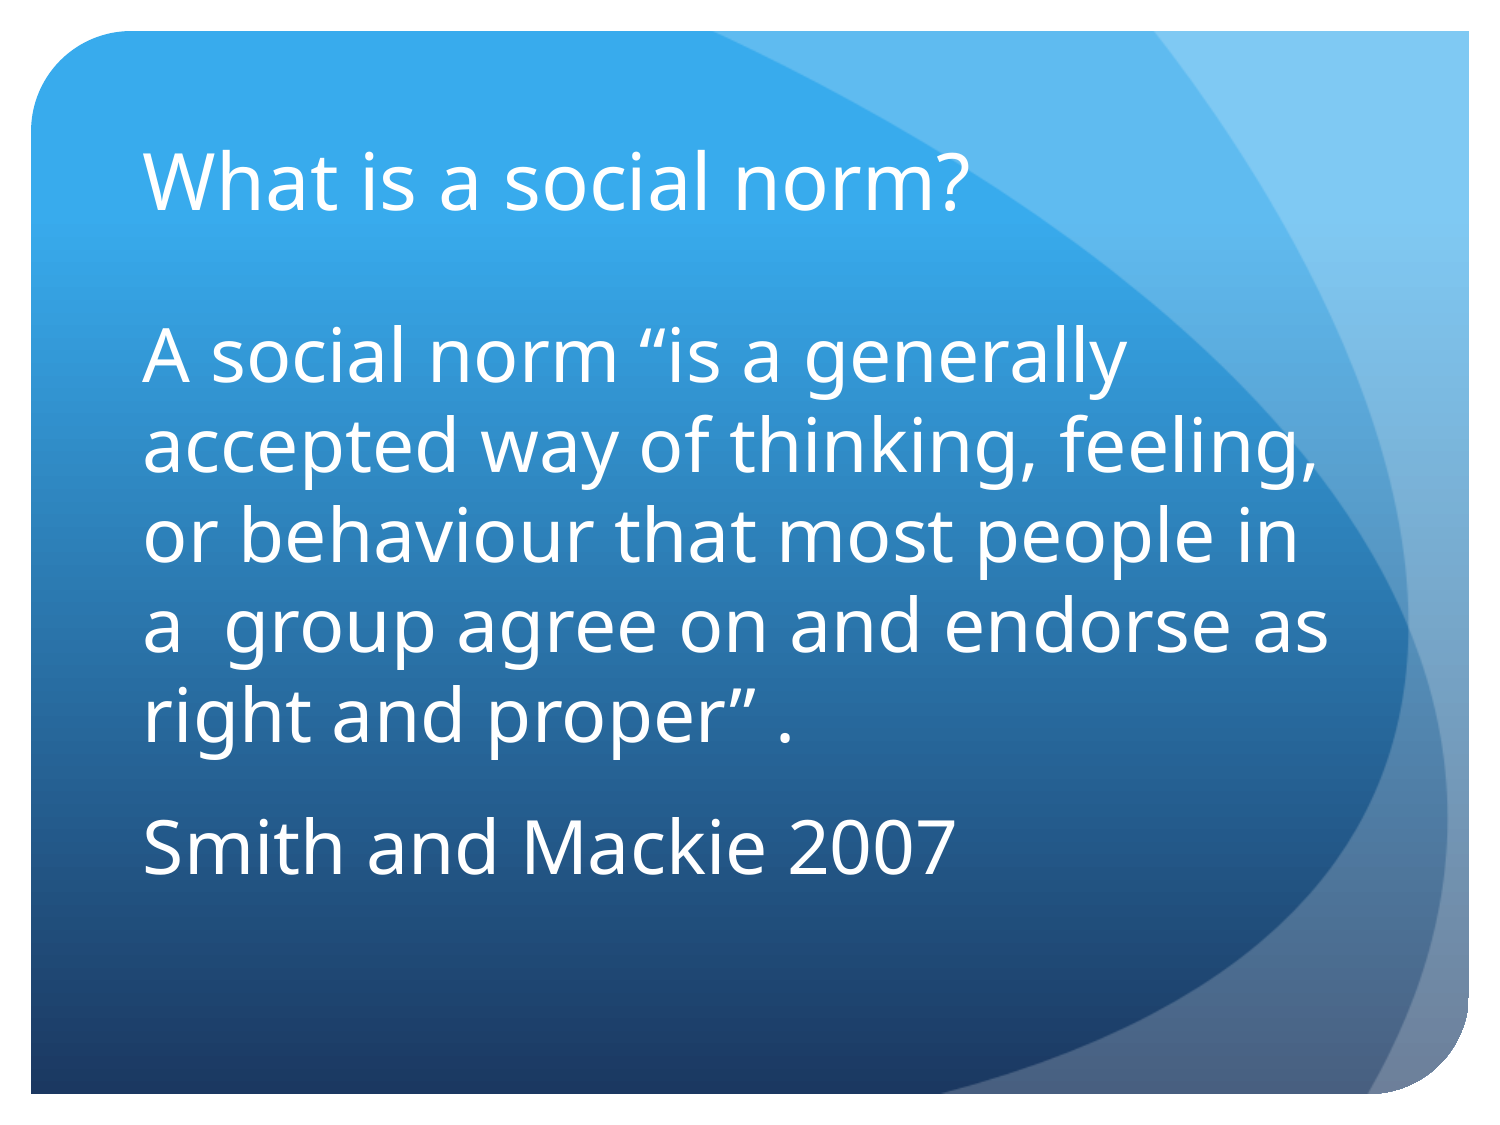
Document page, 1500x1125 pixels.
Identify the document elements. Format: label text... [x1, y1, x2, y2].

picture [24, 30, 1473, 1094]
list A social norm “is a generally accepted way of thinking, feeling, or behaviour that most people in a group agree on and endorse as right and proper” . Smith and Mackie 2007 [127, 299, 1372, 991]
title What is a social norm? [127, 62, 1372, 234]
